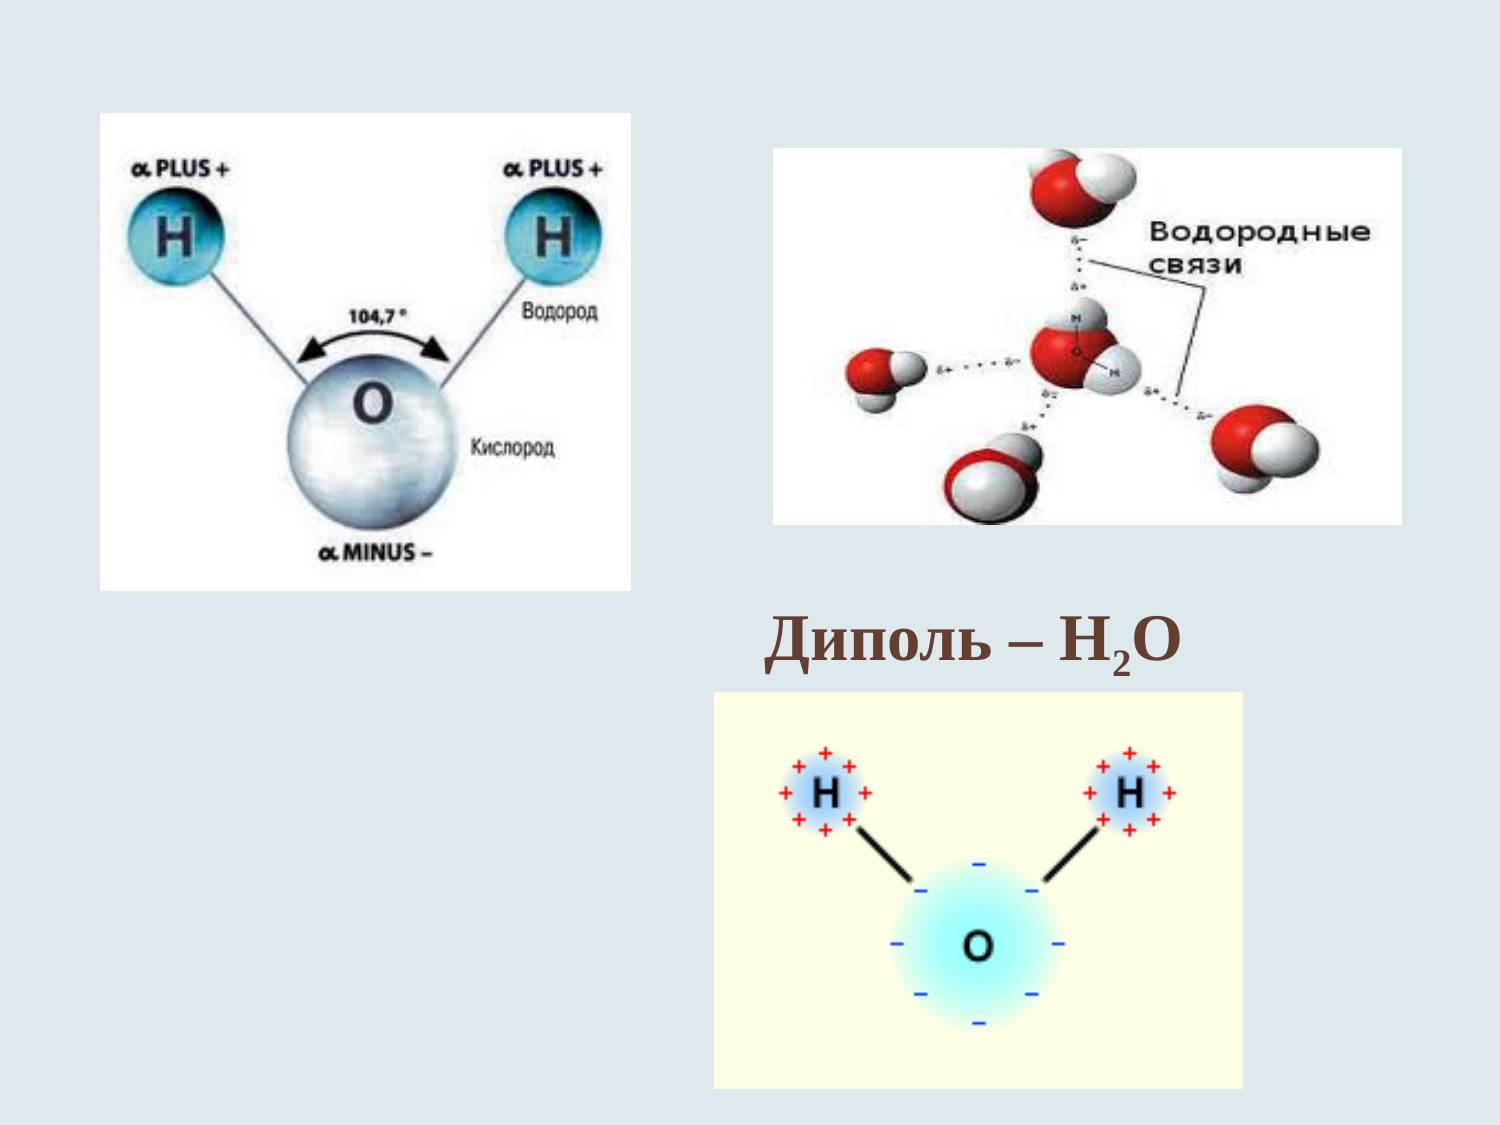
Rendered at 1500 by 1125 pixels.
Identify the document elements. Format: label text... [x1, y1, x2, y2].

picture [714, 692, 1243, 1089]
picture [773, 148, 1402, 526]
picture [100, 113, 631, 591]
text_box Диполь – Н2О [750, 586, 1235, 690]
